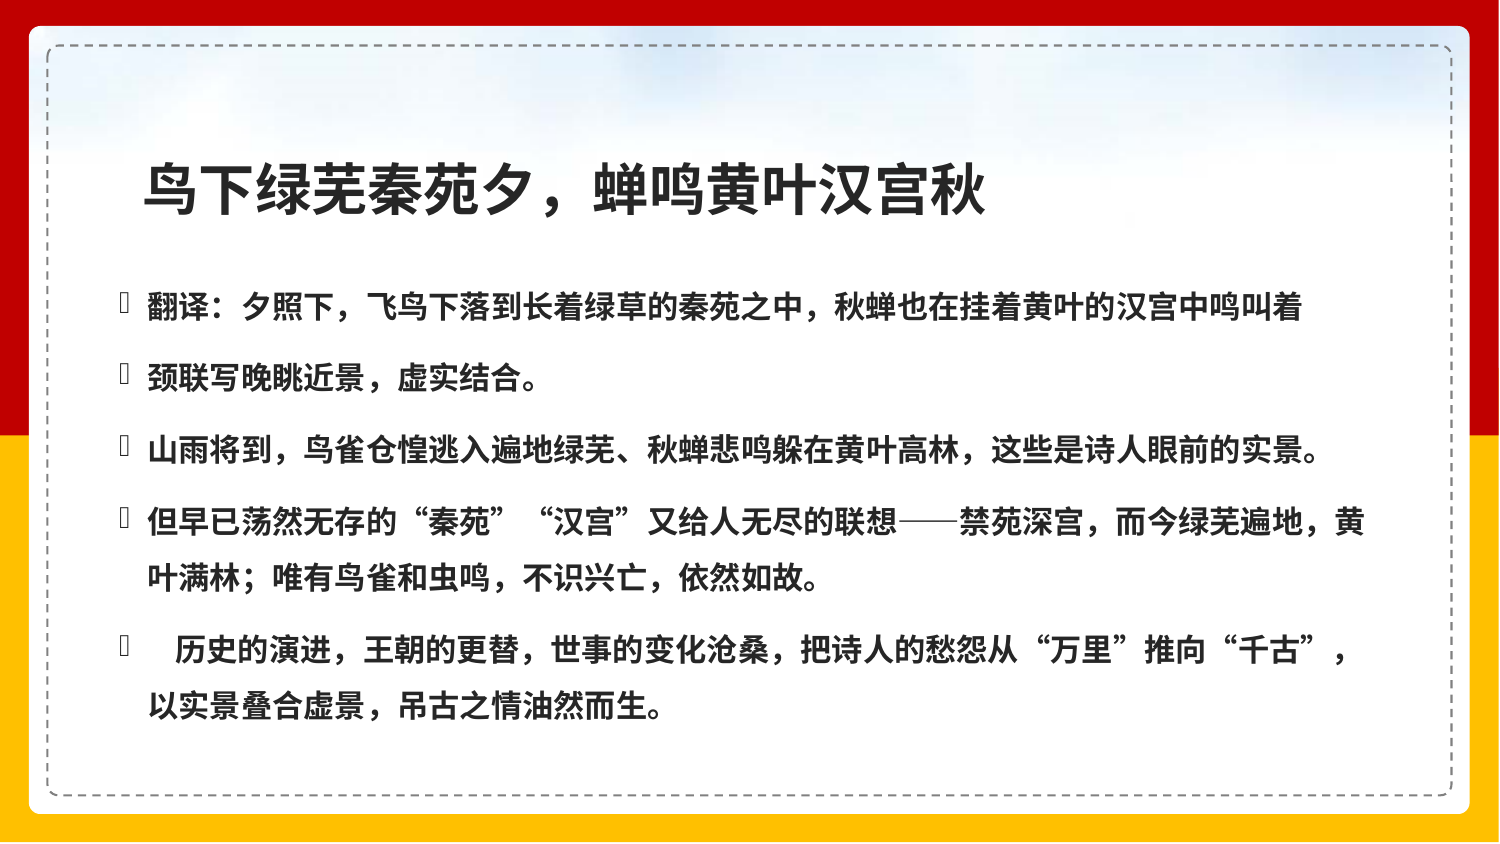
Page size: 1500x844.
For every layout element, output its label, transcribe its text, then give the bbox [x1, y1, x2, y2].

picture [28, 25, 1470, 814]
title 鸟下绿芜秦苑夕，蝉鸣黄叶汉宫秋 [131, 121, 1183, 262]
list 翻译：夕照下，飞鸟下落到长着绿草的秦苑之中，秋蝉也在挂着黄叶的汉宫中鸣叫着 颈联写晚眺近景，虚实结合。 山雨将到，鸟雀仓惶逃入遍地绿芜、秋蝉悲鸣躲在黄叶高林，这些是诗人眼前的实景。 但早已荡然无存的“秦苑”“汉宫”又给人无尽的联想——禁苑深宫，而今绿芜遍地，黄叶满林；唯有鸟雀和虫鸣，不识兴亡，依然如故。 历史的演进，王朝的更替，世事的变化沧桑，把诗人的愁怨从“万里”推向“千古”，以实景叠合虚景，吊古之情油然而生。 [107, 262, 1393, 844]
